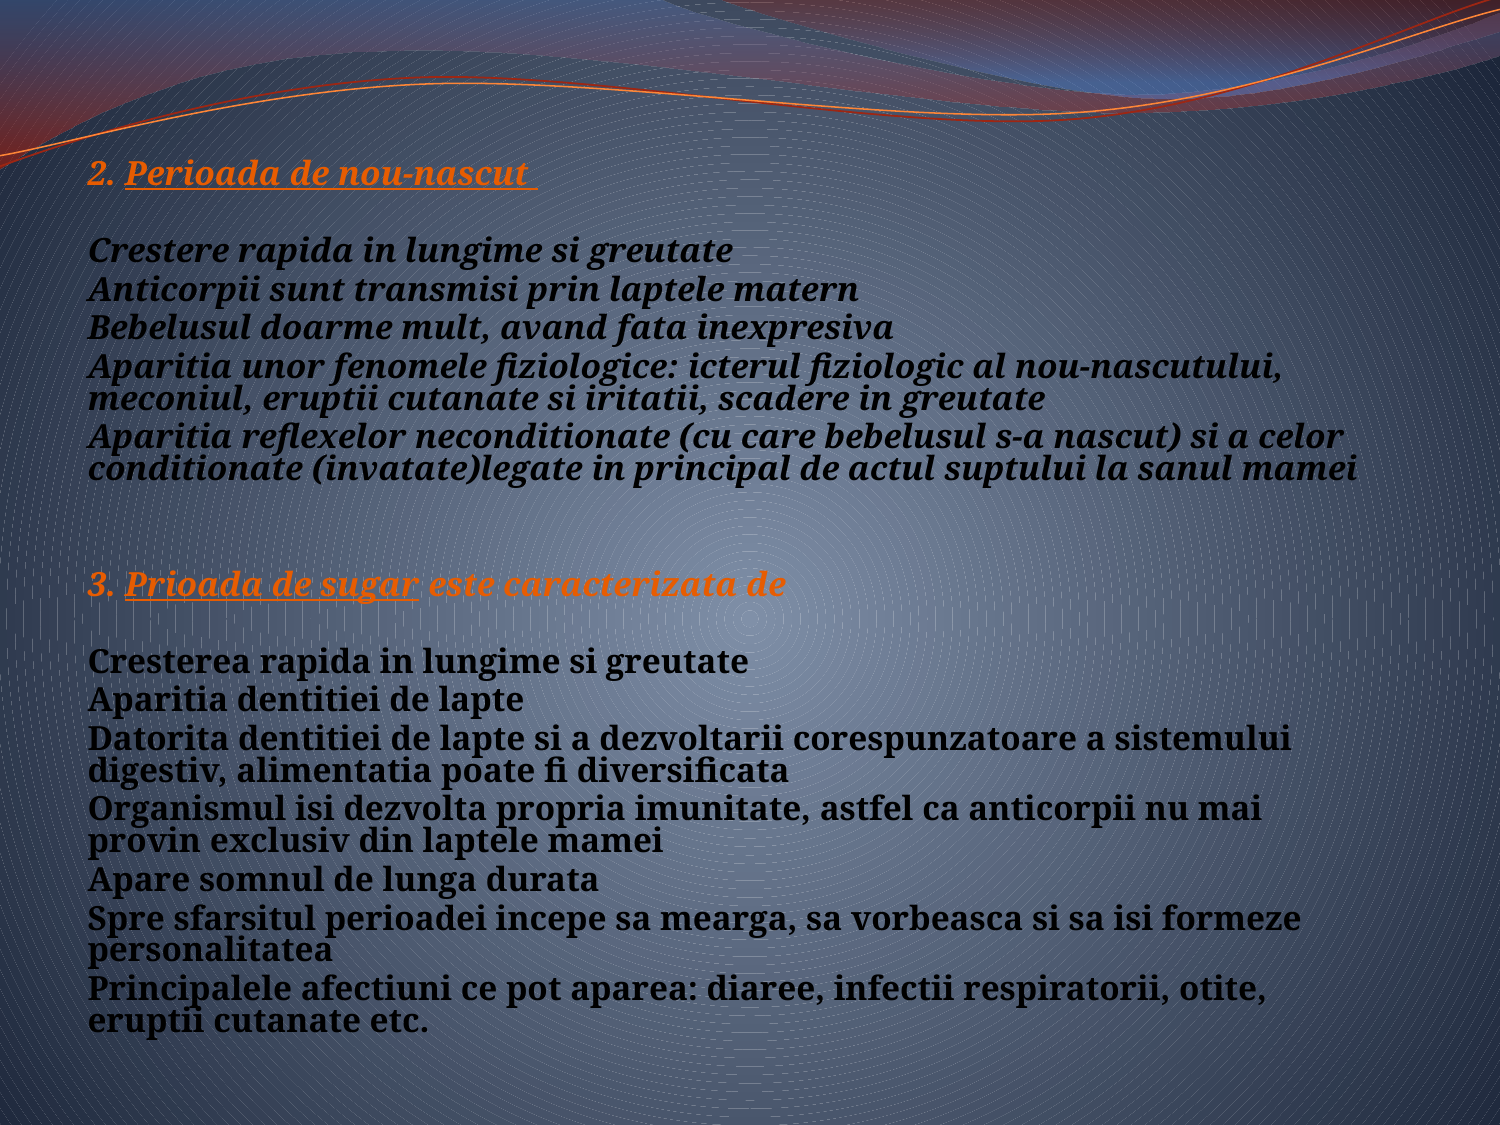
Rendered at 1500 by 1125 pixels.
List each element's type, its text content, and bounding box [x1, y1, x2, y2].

subtitle 2. Perioada de nou-nascut Crestere rapida in lungime si greutate Anticorpii sunt transmisi prin laptele matern Bebelusul doarme mult, avand fata inexpresiva Aparitia unor fenomele fiziologice: icterul fiziologic al nou-nascutului, meconiul, eruptii cutanate si iritatii, scadere in greutate Aparitia reflexelor neconditionate (cu care bebelusul s-a nascut) si a celor conditionate (invatate)legate in principal de actul suptului la sanul mamei 3. Prioada de sugar este caracterizata de Cresterea rapida in lungime si greutate Aparitia dentitiei de lapte Datorita dentitiei de lapte si a dezvoltarii corespunzatoare a sistemului digestiv, alimentatia poate fi diversificata Organismul isi dezvolta propria imunitate, astfel ca anticorpii nu mai provin exclusiv din laptele mamei Apare somnul de lunga durata Spre sfarsitul perioadei incepe sa mearga, sa vorbeasca si sa isi formeze personalitatea Principalele afectiuni ce pot aparea: diaree, infectii respiratorii, otite, eruptii cutanate etc. [87, 152, 1377, 1091]
